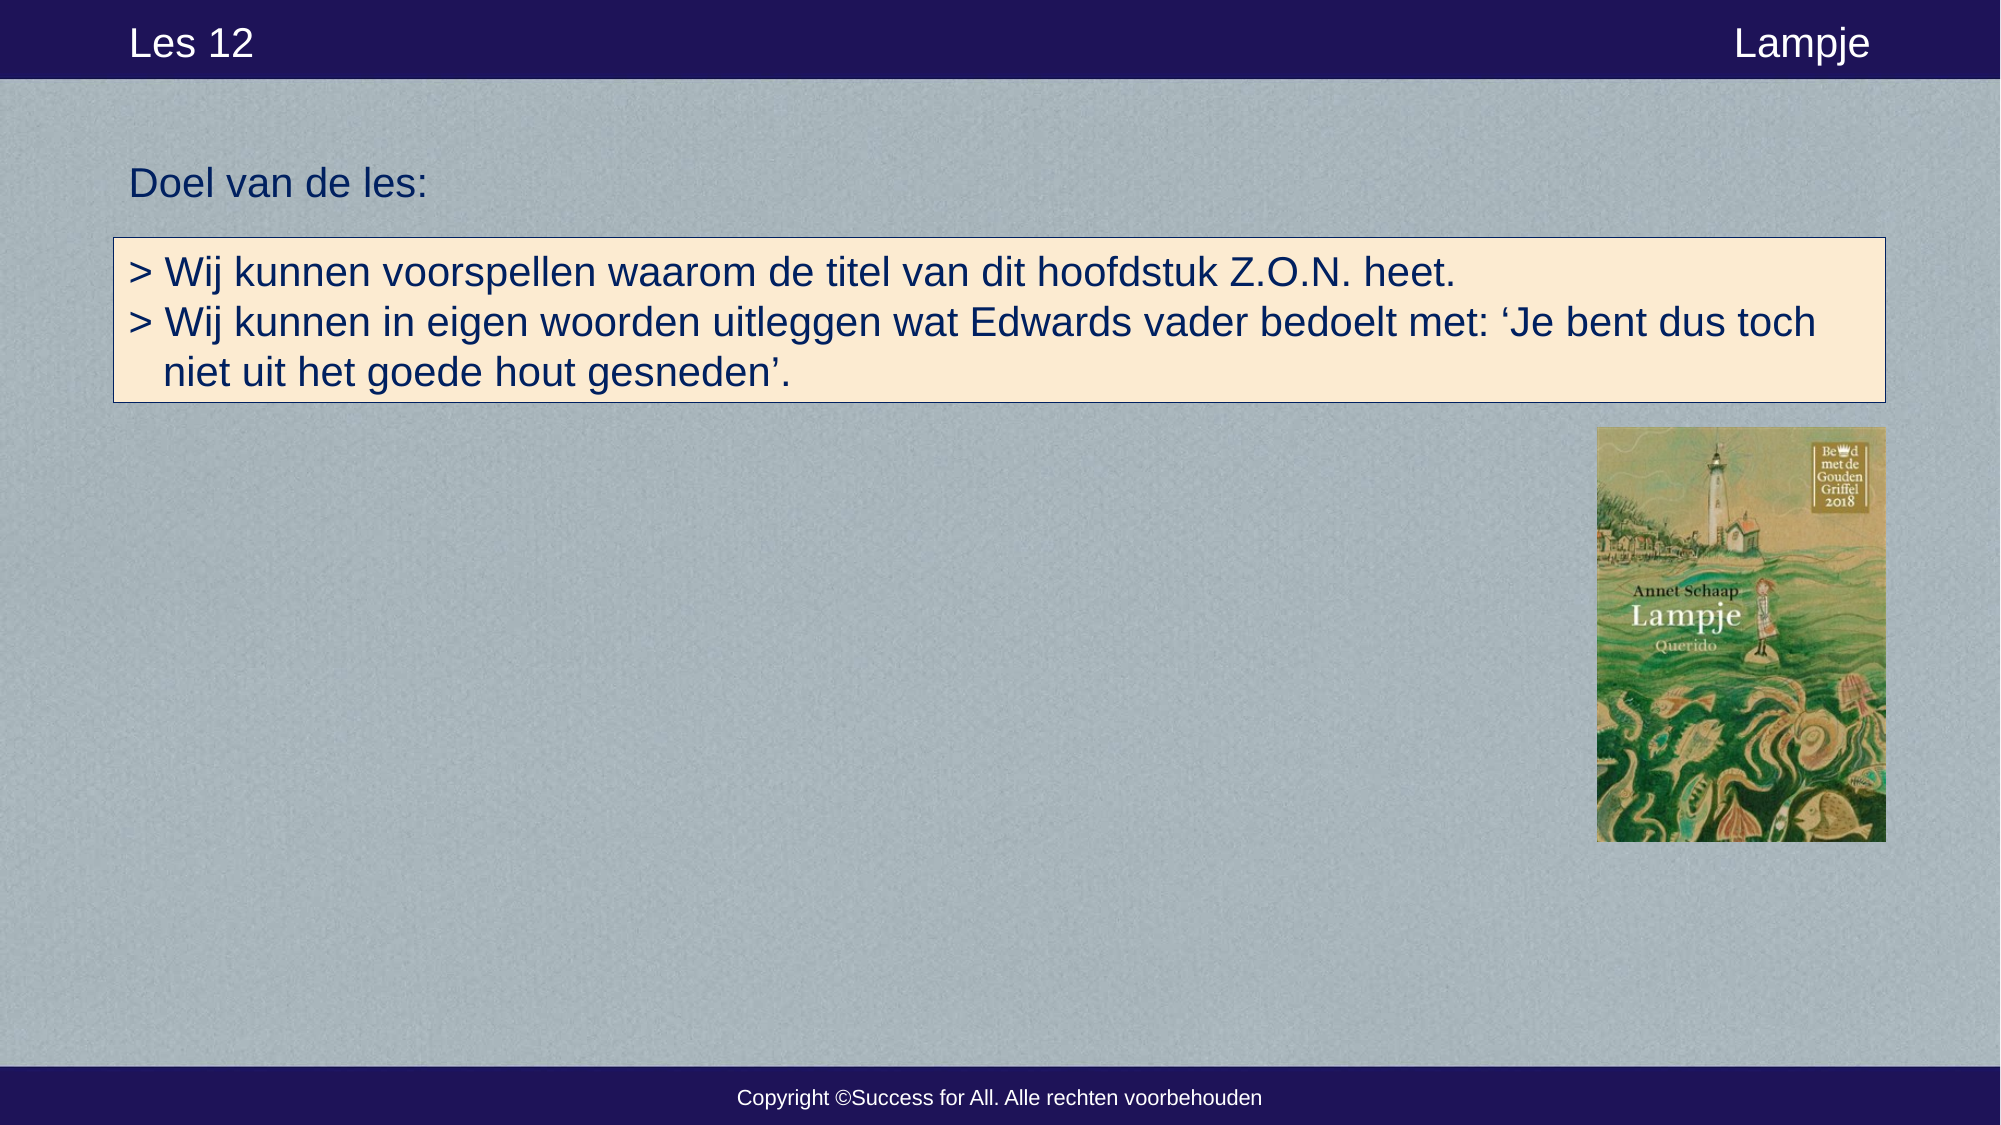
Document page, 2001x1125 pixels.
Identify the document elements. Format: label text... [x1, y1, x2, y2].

text_box Lampje [999, 8, 1886, 73]
text_box Copyright ©Success for All. Alle rechten voorbehouden [0, 1076, 2000, 1125]
text_box > Wij kunnen voorspellen waarom de titel van dit hoofdstuk Z.O.N. heet. > Wij kunnen in eigen woorden uitleggen wat Edwards vader bedoelt met: ‘Je bent dus toch niet uit het goede hout gesneden’. [113, 237, 1886, 403]
text_box Les 12 [114, 8, 354, 73]
text_box Doel van de les: [113, 148, 1635, 214]
picture [0, 0, 2001, 1125]
